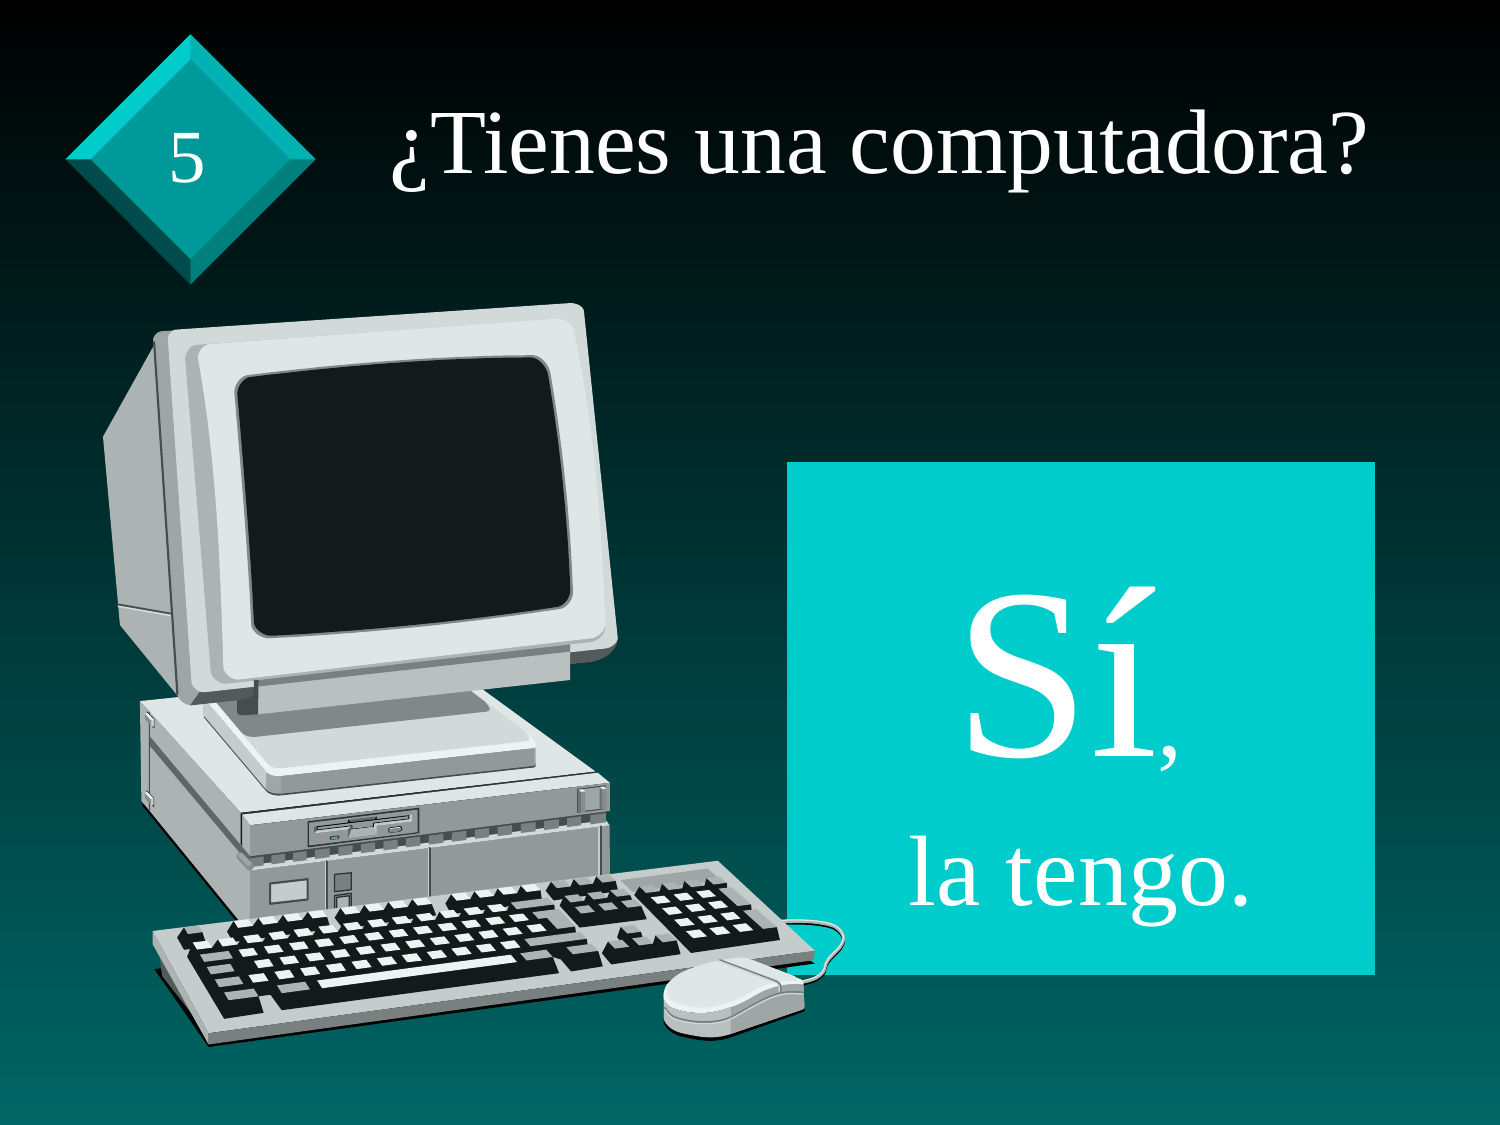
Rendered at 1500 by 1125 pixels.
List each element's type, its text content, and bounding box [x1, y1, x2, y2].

text_box ¿Tienes una computadora? [374, 74, 1438, 200]
text_box 5 [137, 99, 238, 205]
text_box Sí, la tengo. [853, 462, 1375, 975]
picture [99, 299, 849, 1051]
text_box [1212, 99, 1388, 250]
